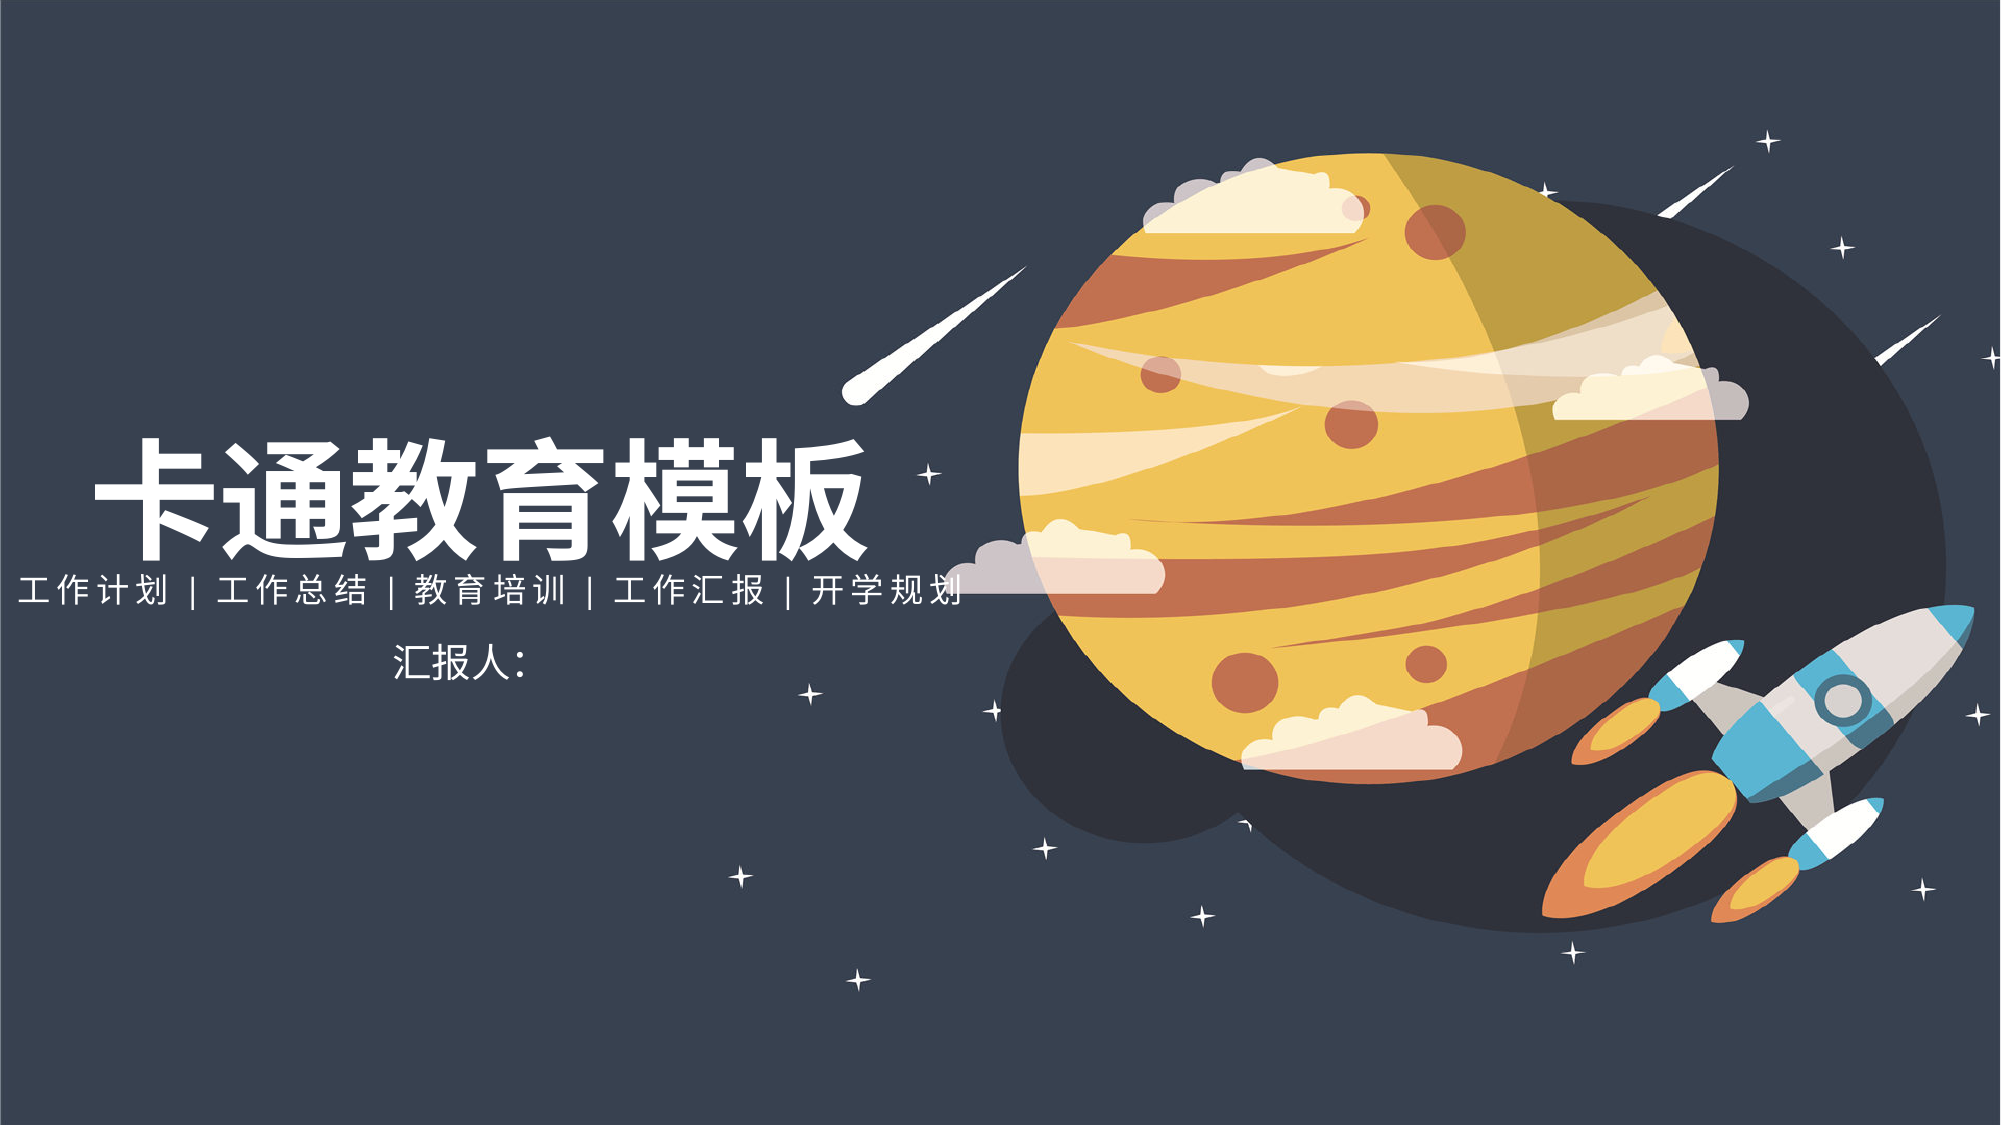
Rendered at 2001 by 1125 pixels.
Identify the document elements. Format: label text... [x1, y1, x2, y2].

picture [0, 0, 2001, 1125]
text_box 汇报人： [295, 630, 647, 693]
text_box 工作计划|工作总结|教育培训|工作汇报|开学规划 [0, 583, 980, 617]
text_box 卡通教育模板 [0, 364, 1059, 583]
